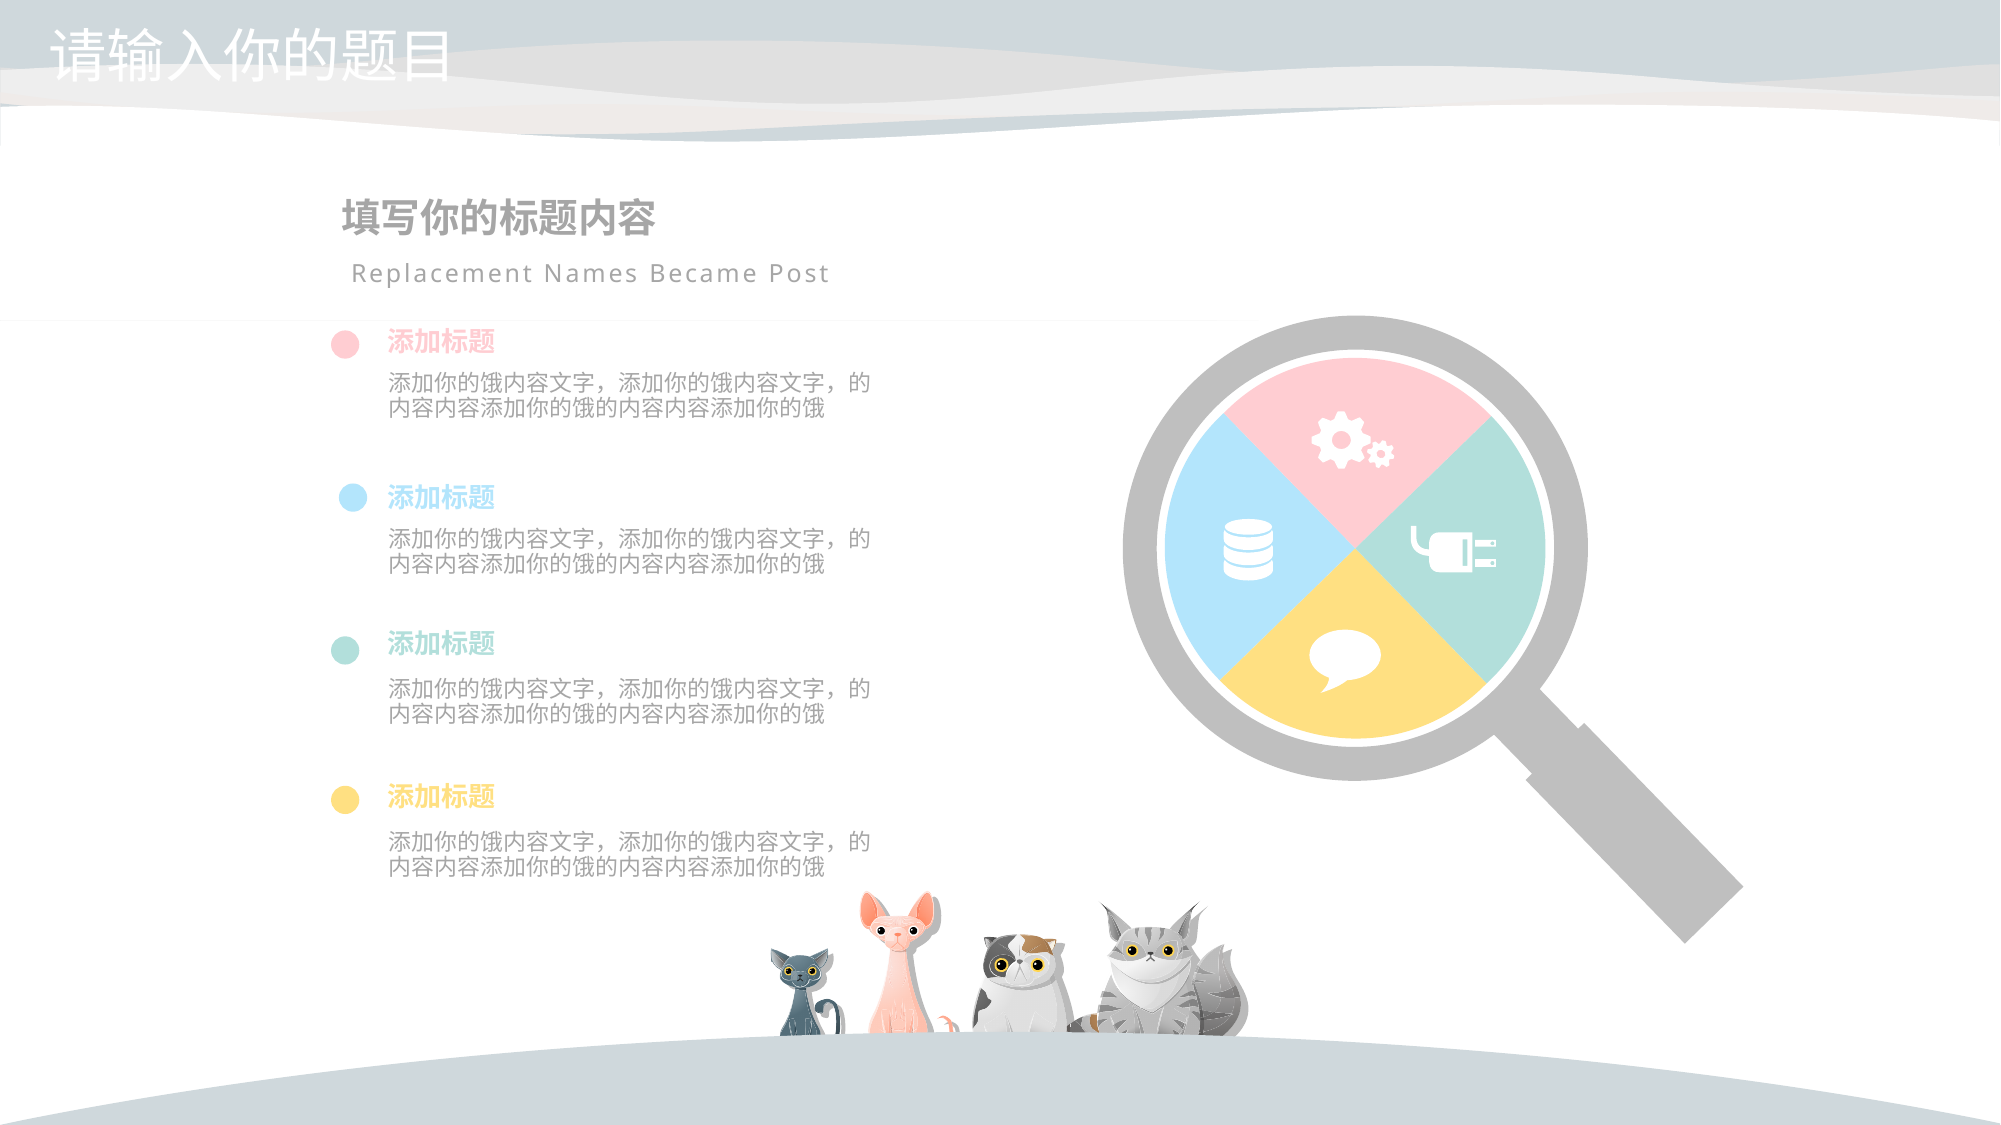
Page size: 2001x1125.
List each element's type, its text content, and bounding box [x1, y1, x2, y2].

text_box [331, 636, 360, 665]
text_box 添加标题 [367, 616, 548, 670]
text_box 填写你的标题内容 [321, 182, 763, 250]
text_box [331, 785, 360, 815]
text_box [338, 483, 367, 512]
text_box Replacement Names Became Post [331, 248, 922, 298]
text_box 添加标题 [367, 470, 548, 523]
text_box 添加你的饿内容文字，添加你的饿内容文字，的内容内容添加你的饿的内容内容添加你的饿 [368, 360, 903, 431]
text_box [1127, 276, 1687, 1022]
text_box [331, 330, 360, 359]
text_box 添加你的饿内容文字，添加你的饿内容文字，的内容内容添加你的饿的内容内容添加你的饿 [368, 667, 903, 738]
text_box 添加你的饿内容文字，添加你的饿内容文字，的内容内容添加你的饿的内容内容添加你的饿 [368, 819, 903, 890]
text_box 添加你的饿内容文字，添加你的饿内容文字，的内容内容添加你的饿的内容内容添加你的饿 [368, 516, 903, 587]
text_box 添加标题 [367, 769, 548, 822]
text_box 添加标题 [367, 313, 548, 367]
